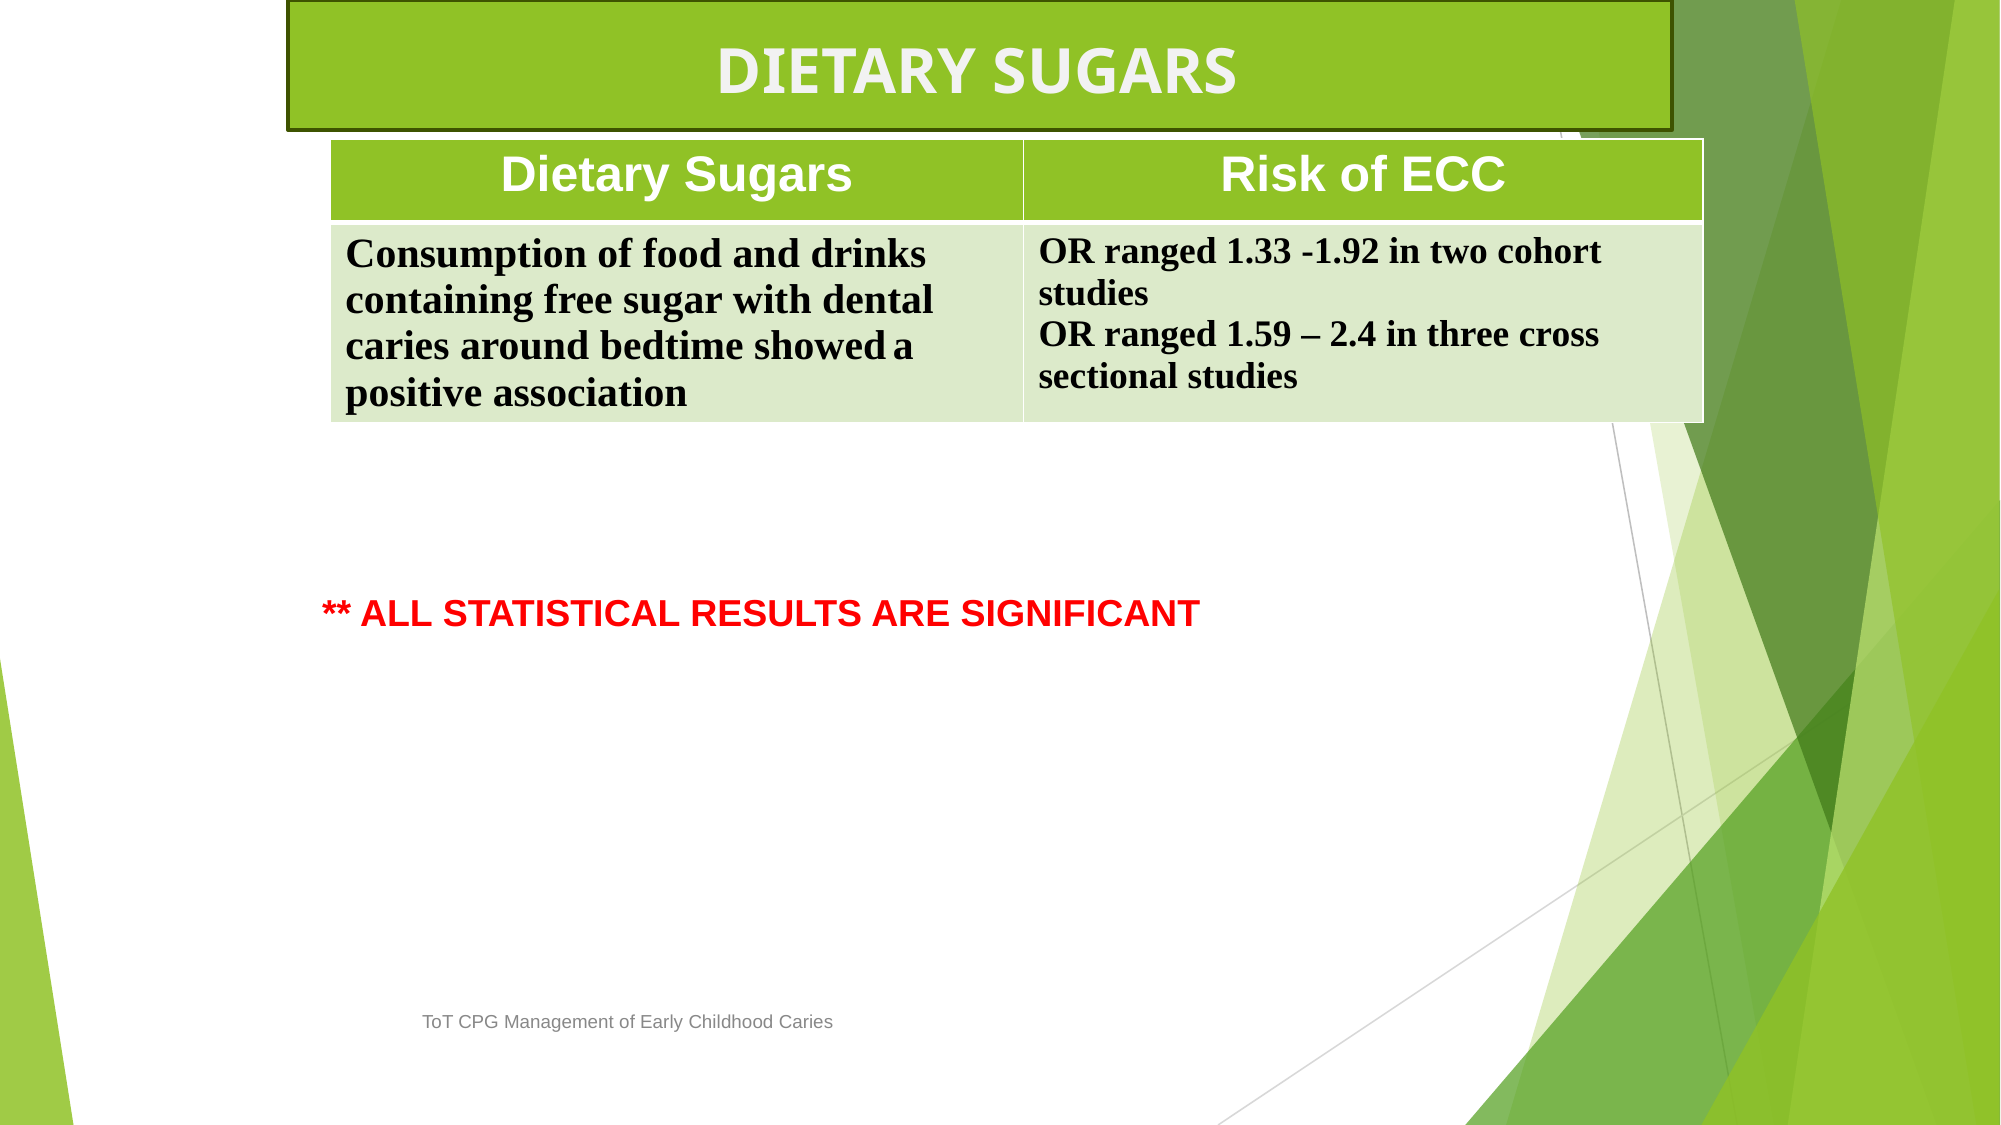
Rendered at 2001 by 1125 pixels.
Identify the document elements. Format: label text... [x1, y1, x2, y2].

footer ToT CPG Management of Early Childhood Caries [111, 991, 1145, 1051]
list DIETARY SUGARS [302, 23, 1653, 766]
table_cell Consumption of food and drinks containing free sugar with dental caries around bedtime showed a positive association [331, 225, 1023, 422]
table_cell OR ranged 1.33 -1.92 in two cohort studies OR ranged 1.59 – 2.4 in three cross sectional studies [1024, 225, 1702, 422]
text_box ** ALL STATISTICAL RESULTS ARE SIGNIFICANT [307, 581, 1595, 687]
table_header Risk of ECC [1024, 140, 1702, 220]
text_box [288, 0, 1672, 130]
table_header Dietary Sugars [331, 140, 1023, 220]
